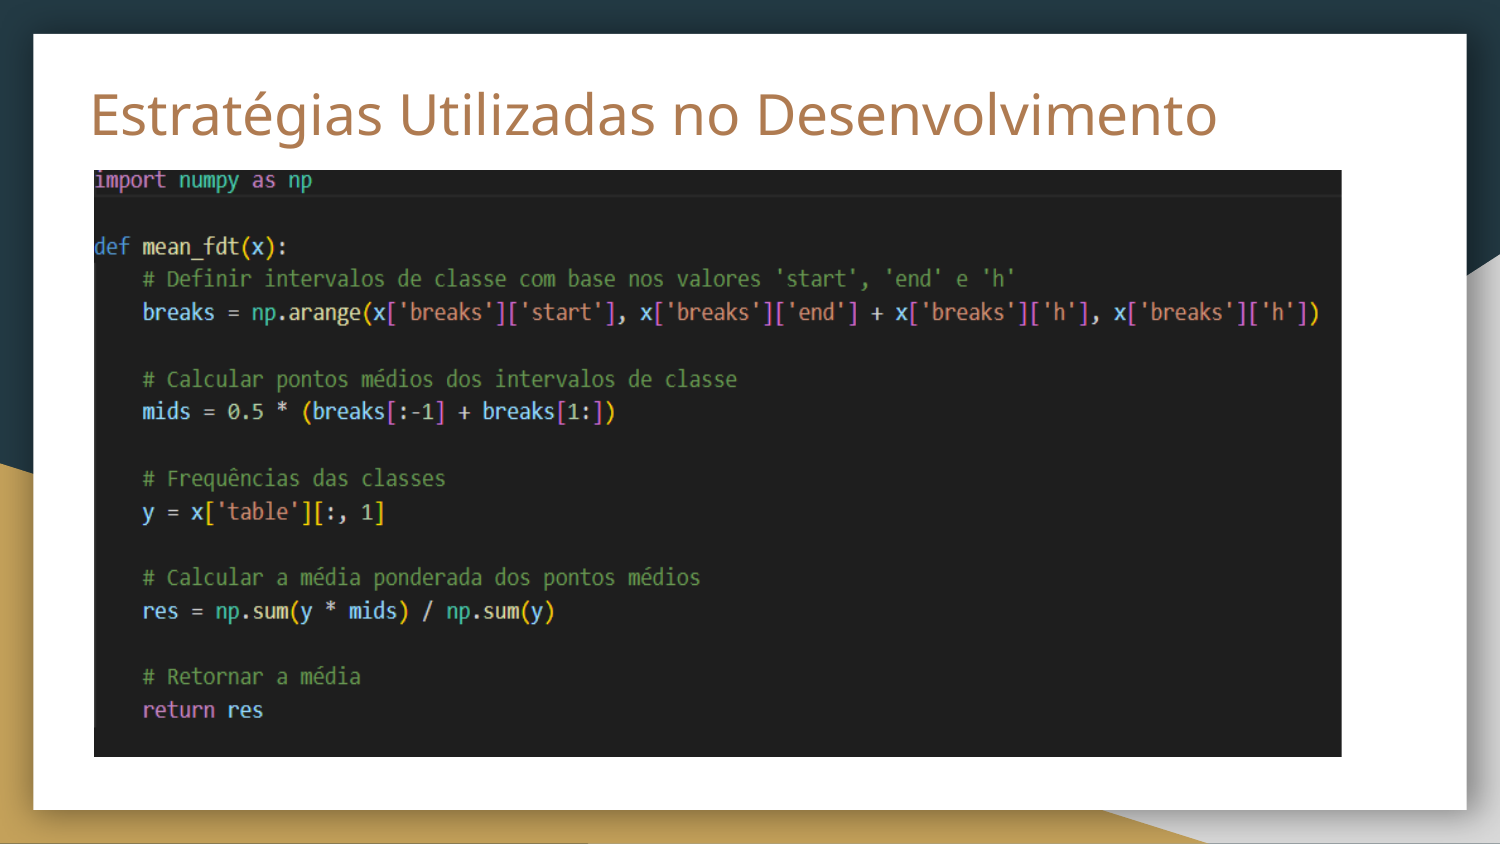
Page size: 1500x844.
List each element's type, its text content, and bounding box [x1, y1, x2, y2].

title Estratégias Utilizadas no Desenvolvimento [89, 64, 1321, 170]
picture [89, 170, 1342, 782]
